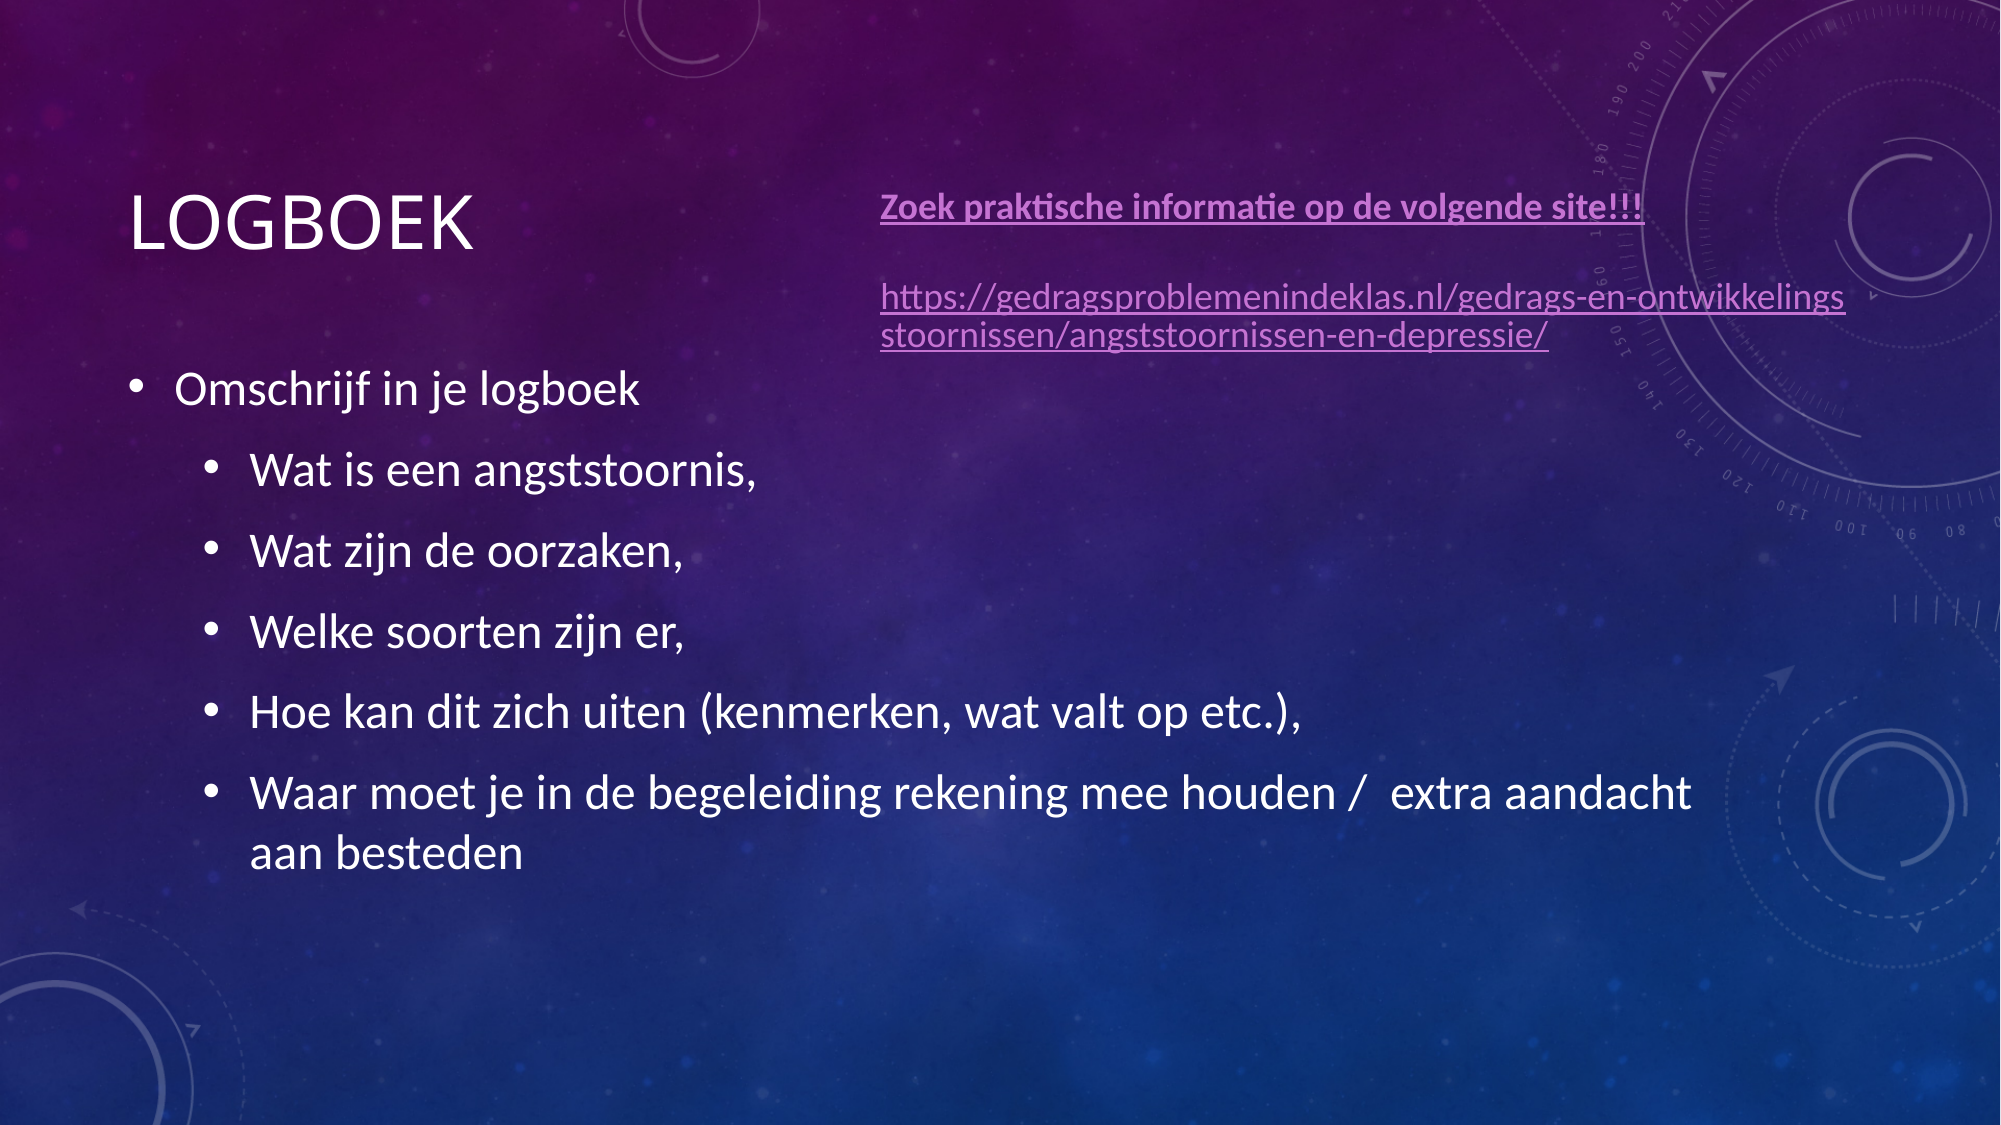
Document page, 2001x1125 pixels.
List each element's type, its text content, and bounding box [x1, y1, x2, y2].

text_box Zoek praktische informatie op de volgende site!!! https://gedragsproblemenindeklas.nl/gedrags-en-ontwikkelingsstoornissen/angststoornissen-en-depressie/ [865, 174, 1866, 370]
picture [0, 0, 2001, 1125]
title Logboek [112, 99, 1775, 339]
list Omschrijf in je logboek Wat is een angststoornis, Wat zijn de oorzaken, Welke soorten zijn er, Hoe kan dit zich uiten (kenmerken, wat valt op etc.), Waar moet je in de begeleiding rekening mee houden / extra aandacht aan besteden [112, 351, 1775, 950]
